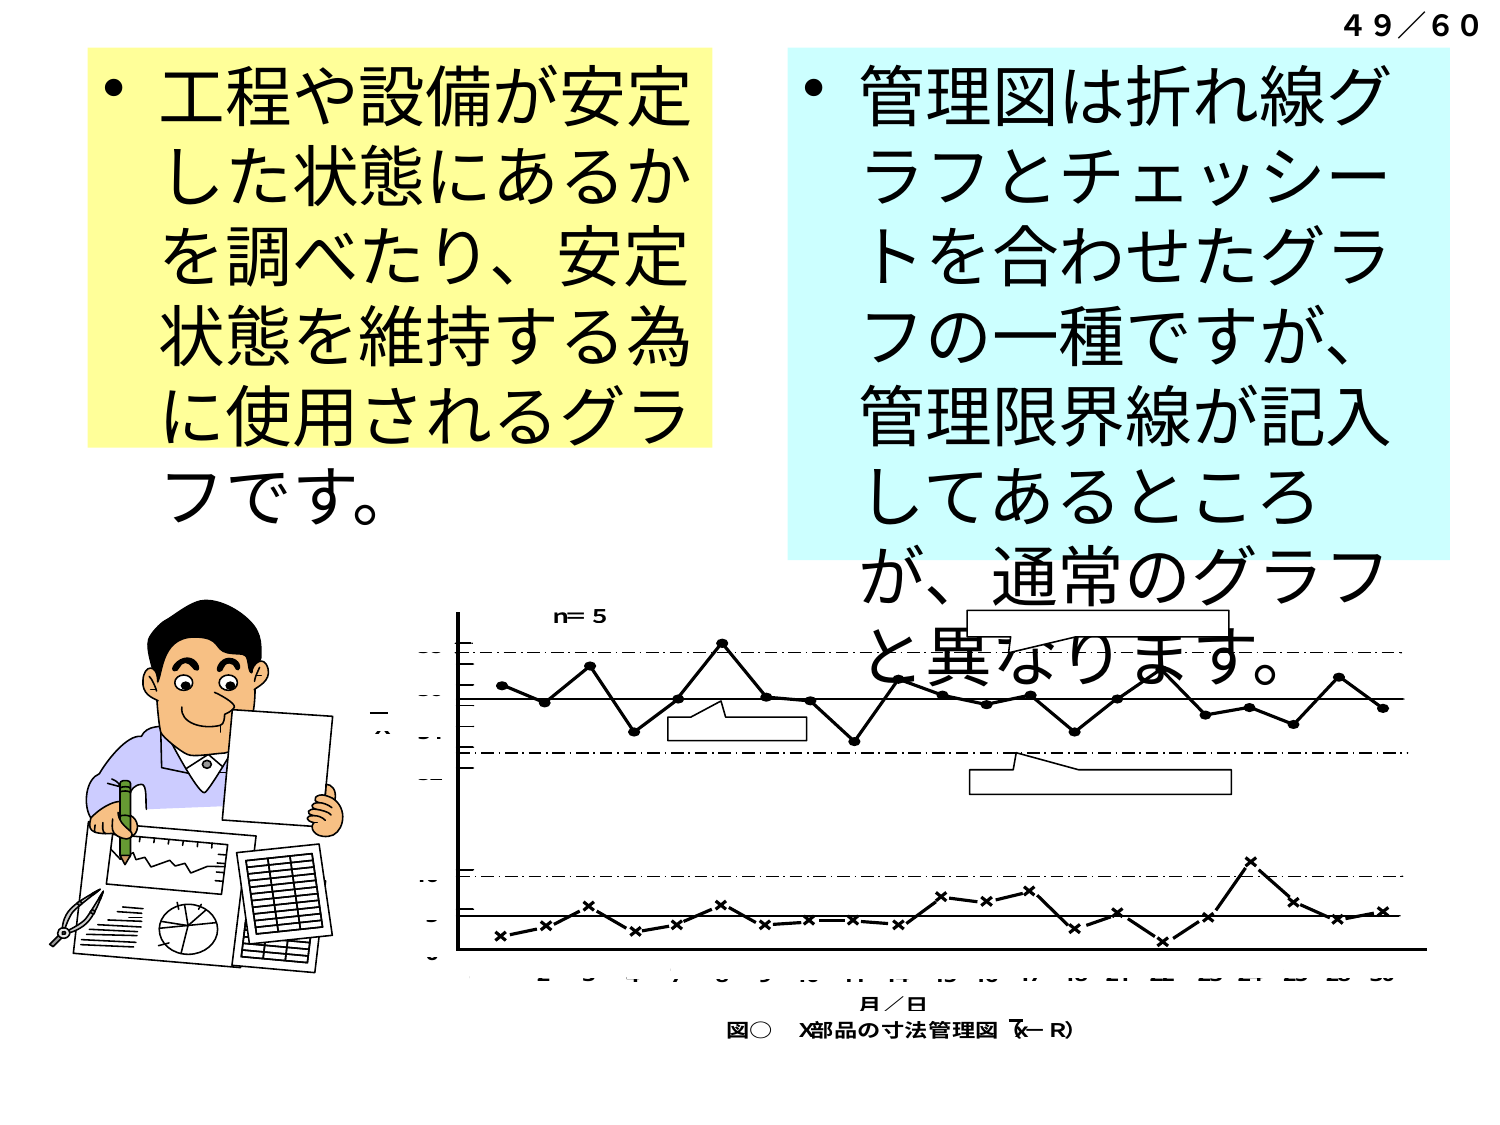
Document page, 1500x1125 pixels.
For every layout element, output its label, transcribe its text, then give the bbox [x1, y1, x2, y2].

picture [47, 580, 1429, 1039]
list 管理図は折れ線グラフとチェッシートを合わせたグラフの一種ですが、管理限界線が記入してあるところが、通常のグラフと異なります。 [787, 47, 1450, 561]
text_box ４９／６０ [1324, 0, 1500, 85]
list 工程や設備が安定した状態にあるかを調べたり、安定状態を維持する為に使用されるグラフです。 [87, 47, 713, 448]
